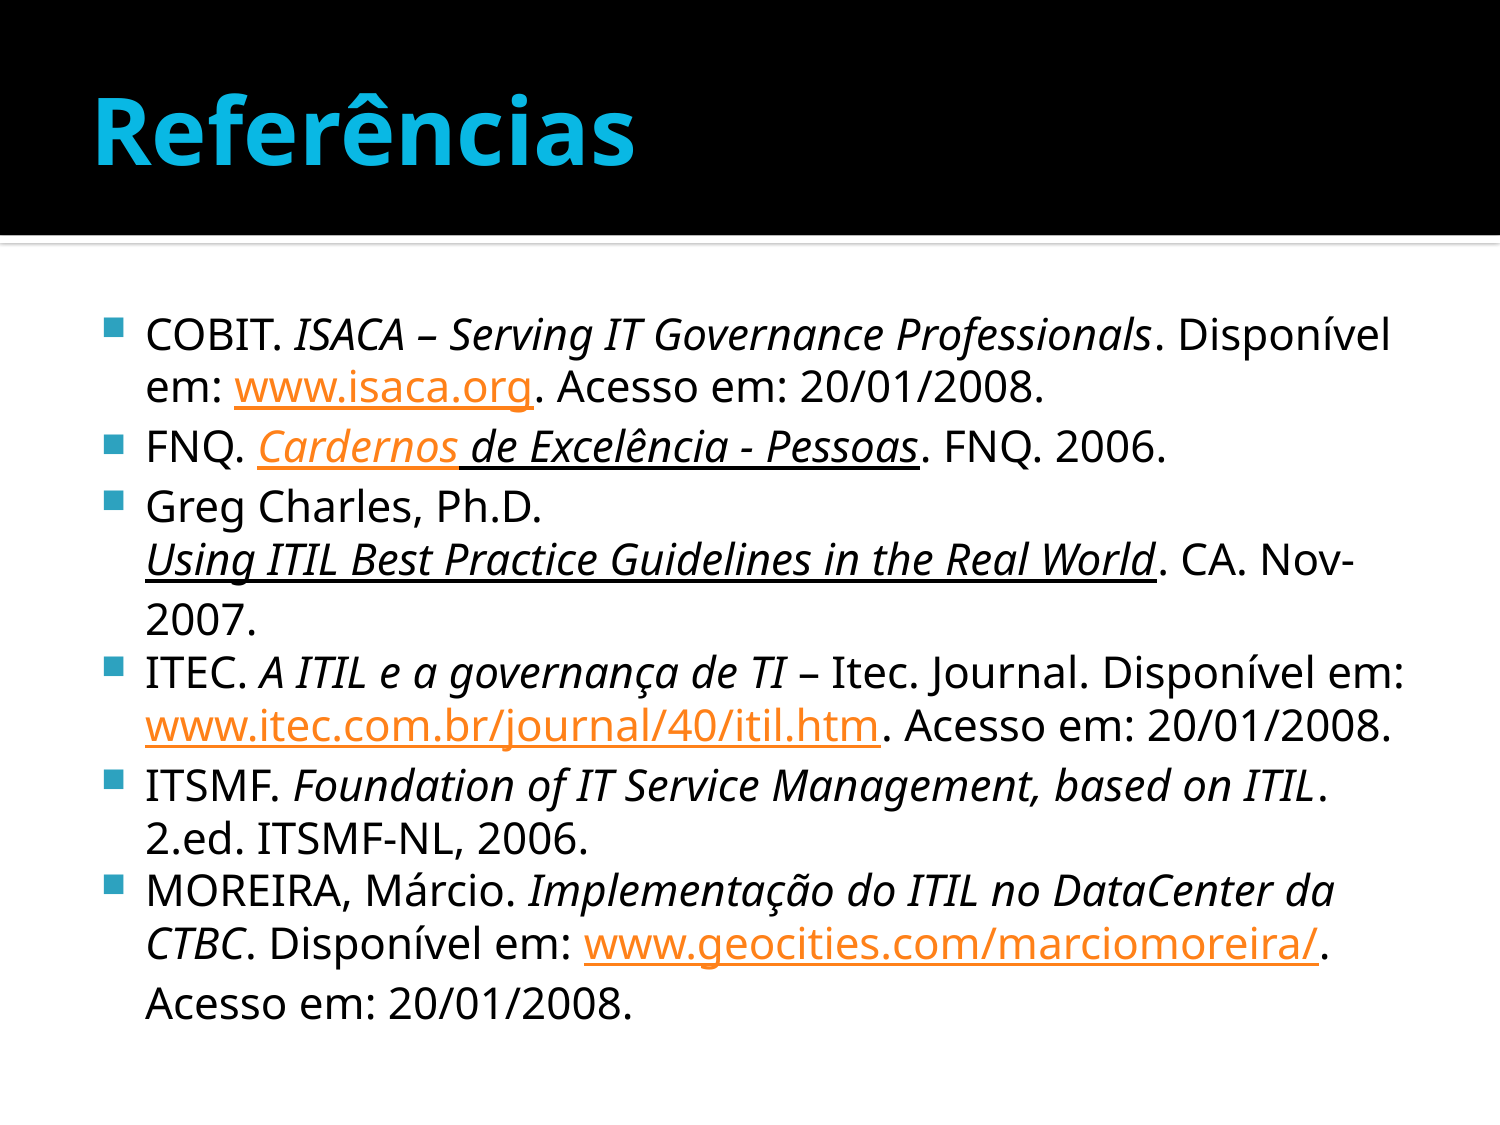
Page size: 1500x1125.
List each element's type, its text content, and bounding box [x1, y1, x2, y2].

list COBIT. ISACA – Serving IT Governance Professionals. Disponível em: www.isaca.org. Acesso em: 20/01/2008. FNQ. Cardernos de Excelência - Pessoas. FNQ. 2006. Greg Charles, Ph.D. Using ITIL Best Practice Guidelines in the Real World. CA. Nov-2007. ITEC. A ITIL e a governança de TI – Itec. Journal. Disponível em: www.itec.com.br/journal/40/itil.htm. Acesso em: 20/01/2008. ITSMF. Foundation of IT Service Management, based on ITIL. 2.ed. ITSMF-NL, 2006. MOREIRA, Márcio. Implementação do ITIL no DataCenter da CTBC. Disponível em: www.geocities.com/marciomoreira/. Acesso em: 20/01/2008. [75, 291, 1425, 1050]
title Referências [75, 25, 1425, 231]
